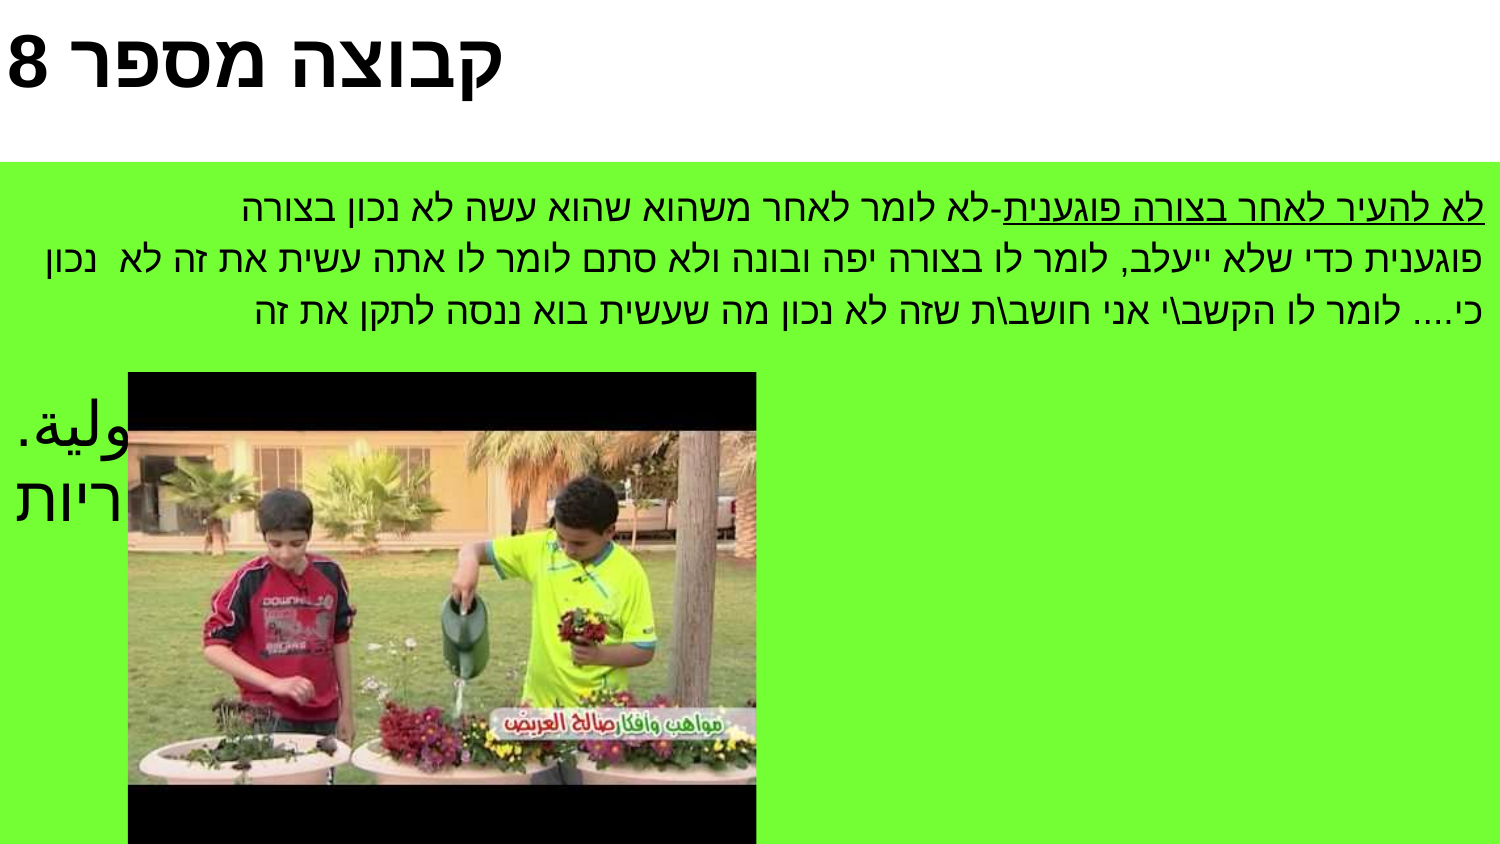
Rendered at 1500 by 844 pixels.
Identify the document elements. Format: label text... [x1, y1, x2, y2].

list לא להעיר לאחר בצורה פוגענית-לא לומר לאחר משהוא שהוא עשה לא נכון בצורה פוגענית כדי שלא ייעלב, לומר לו בצורה יפה ובונה ולא סתם לומר לו אתה עשית את זה לא נכון כי.... לומר לו הקשב\י אני חושב\ת שזה לא נכון מה שעשית בוא ננסה לתקן את זה تحمل المسؤولية. לקחת אחריות [0, 161, 1500, 844]
text_box [127, 372, 757, 844]
text_box קבוצה מספר 8 [0, 22, 1493, 197]
